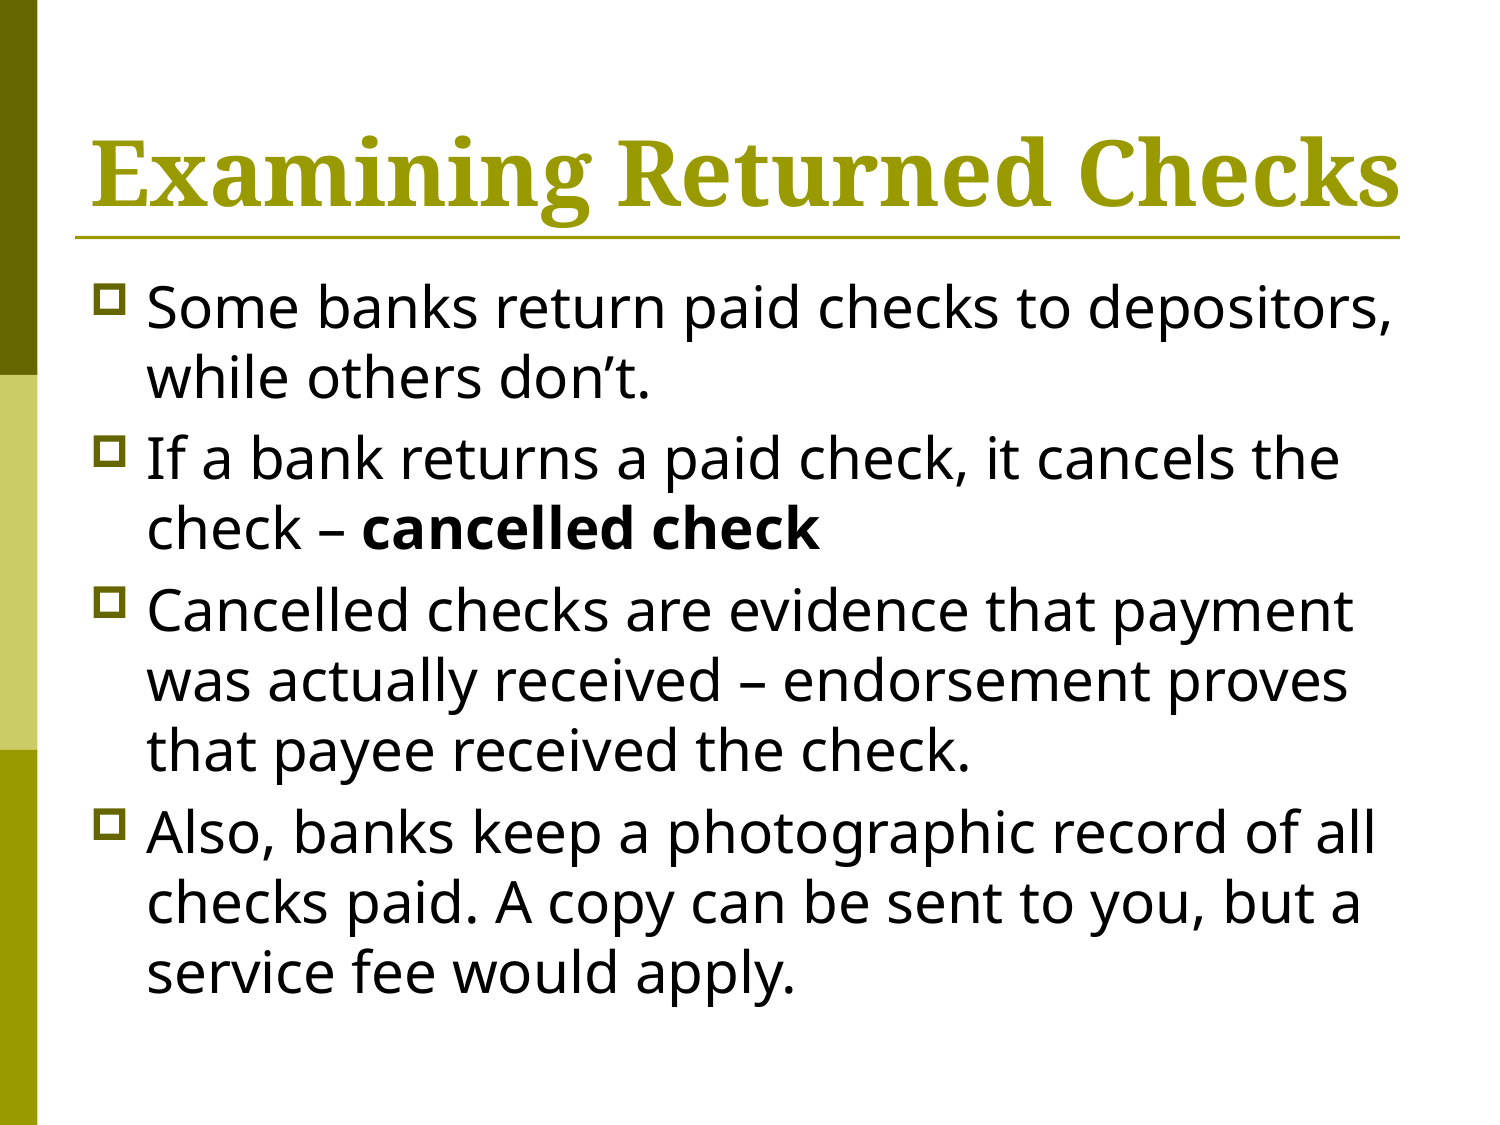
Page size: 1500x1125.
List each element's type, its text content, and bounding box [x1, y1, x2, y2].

title Examining Returned Checks [74, 45, 1426, 233]
list Some banks return paid checks to depositors, while others don’t. If a bank returns a paid check, it cancels the check – cancelled check Cancelled checks are evidence that payment was actually received – endorsement proves that payee received the check. Also, banks keep a photographic record of all checks paid. A copy can be sent to you, but a service fee would apply. [74, 262, 1426, 1006]
